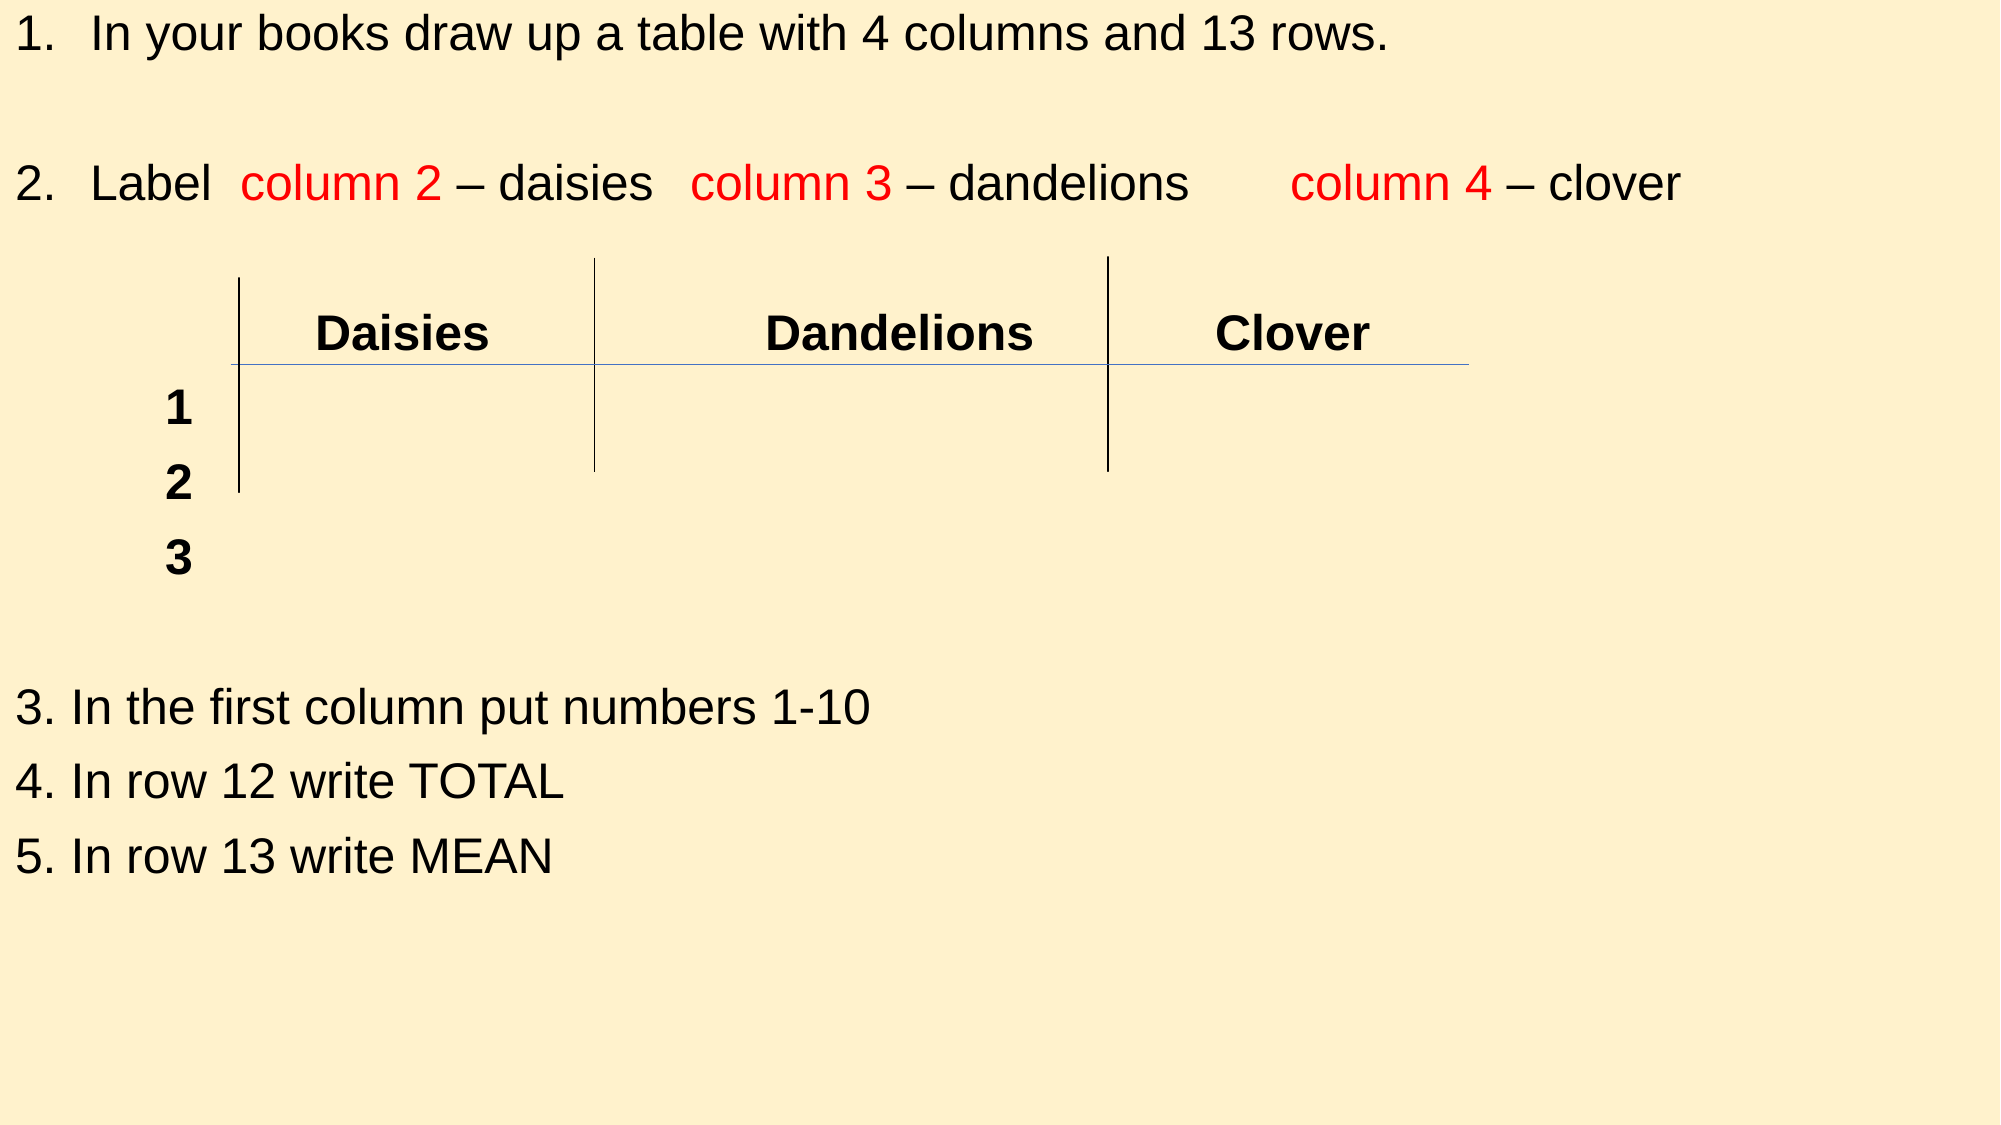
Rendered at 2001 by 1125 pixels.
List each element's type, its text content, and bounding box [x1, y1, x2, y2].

subtitle In your books draw up a table with 4 columns and 13 rows. Label column 2 – daisies column 3 – dandelions column 4 – clover Daisies Dandelions Clover 1 2 3 3. In the first column put numbers 1-10 4. In row 12 write TOTAL 5. In row 13 write MEAN [0, 0, 2000, 1125]
